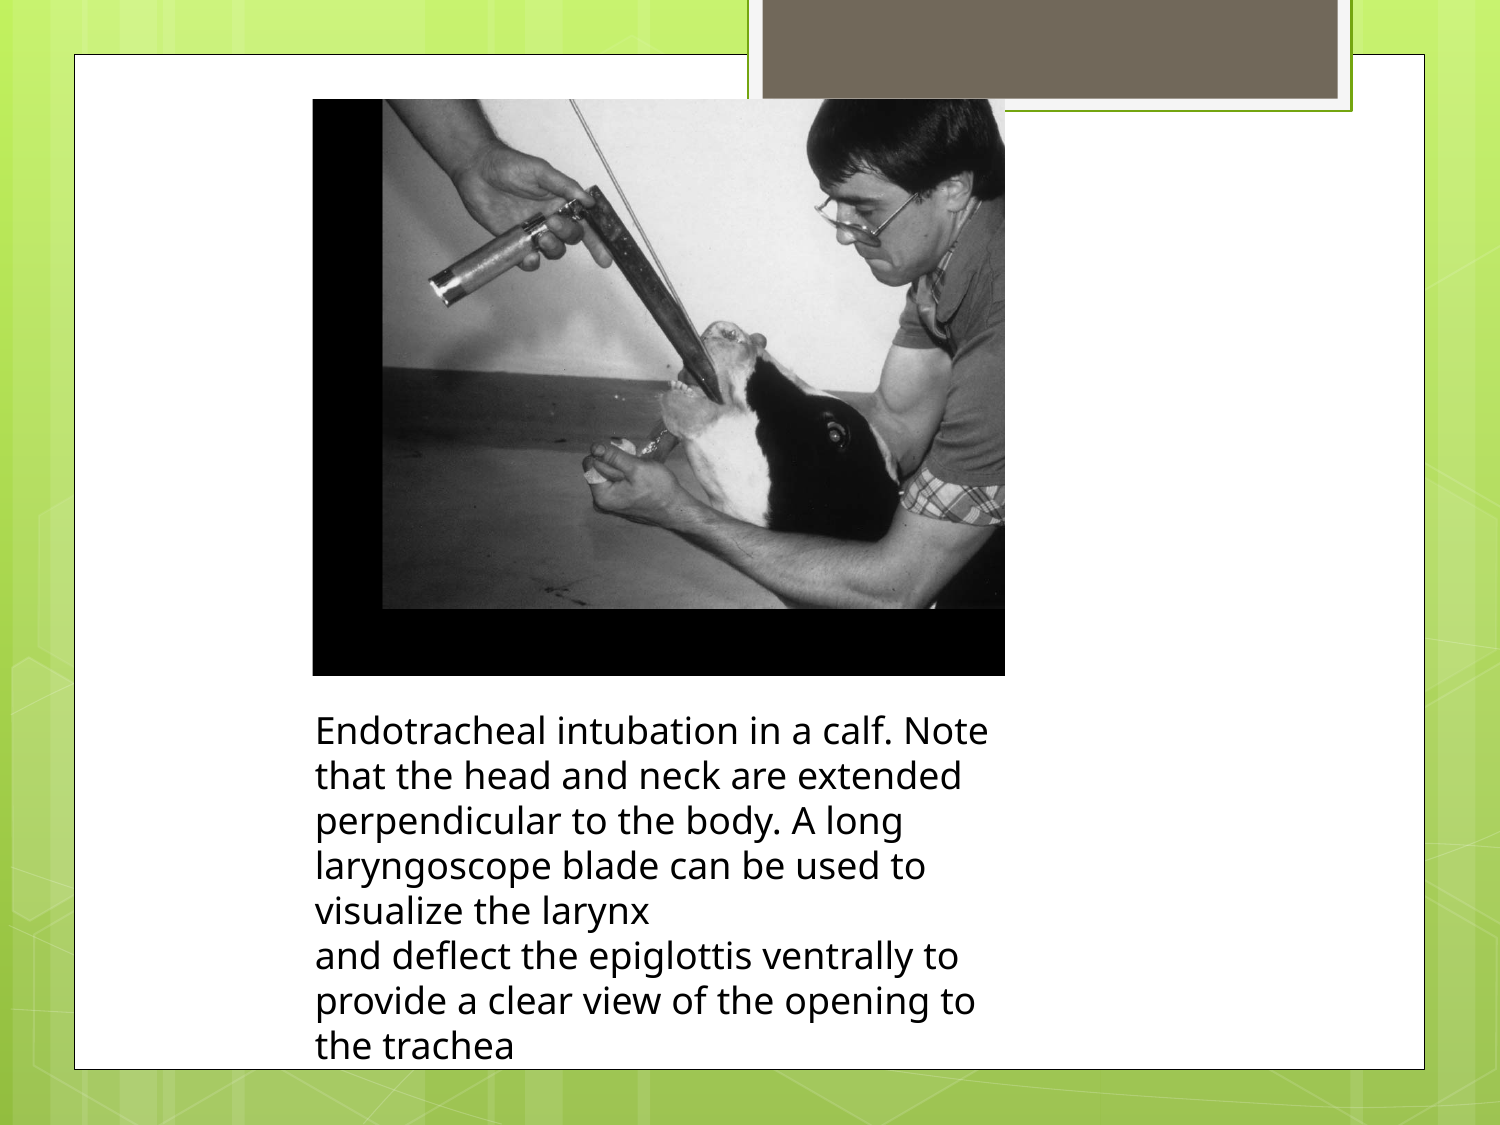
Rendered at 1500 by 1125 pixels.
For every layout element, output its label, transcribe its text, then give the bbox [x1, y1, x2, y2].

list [312, 99, 1006, 676]
text_box Endotracheal intubation in a calf. Note that the head and neck are extended perpendicular to the body. A long laryngoscope blade can be used to visualize the larynx and deflect the epiglottis ventrally to provide a clear view of the opening to the trachea [300, 699, 1013, 1075]
